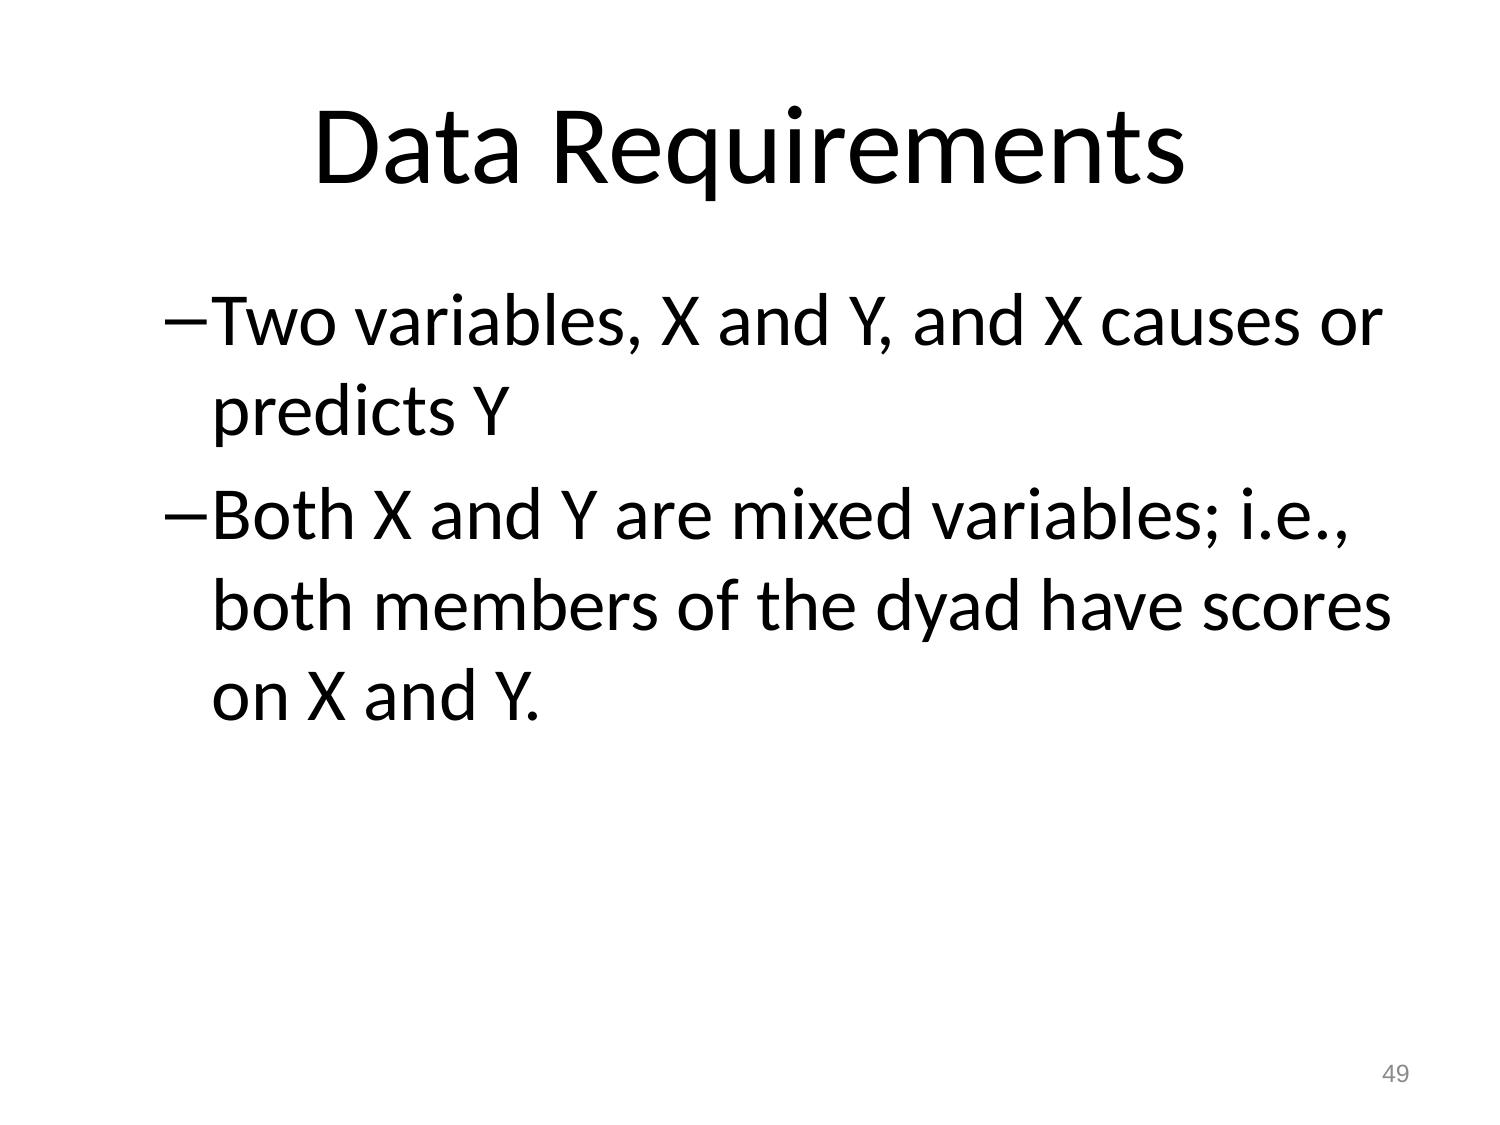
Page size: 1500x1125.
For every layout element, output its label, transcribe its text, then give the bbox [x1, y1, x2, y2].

title Data Requirements [75, 45, 1425, 233]
slide_number 49 [1074, 1042, 1425, 1103]
list Two variables, X and Y, and X causes or predicts Y Both X and Y are mixed variables; i.e., both members of the dyad have scores on X and Y. [75, 262, 1425, 1005]
